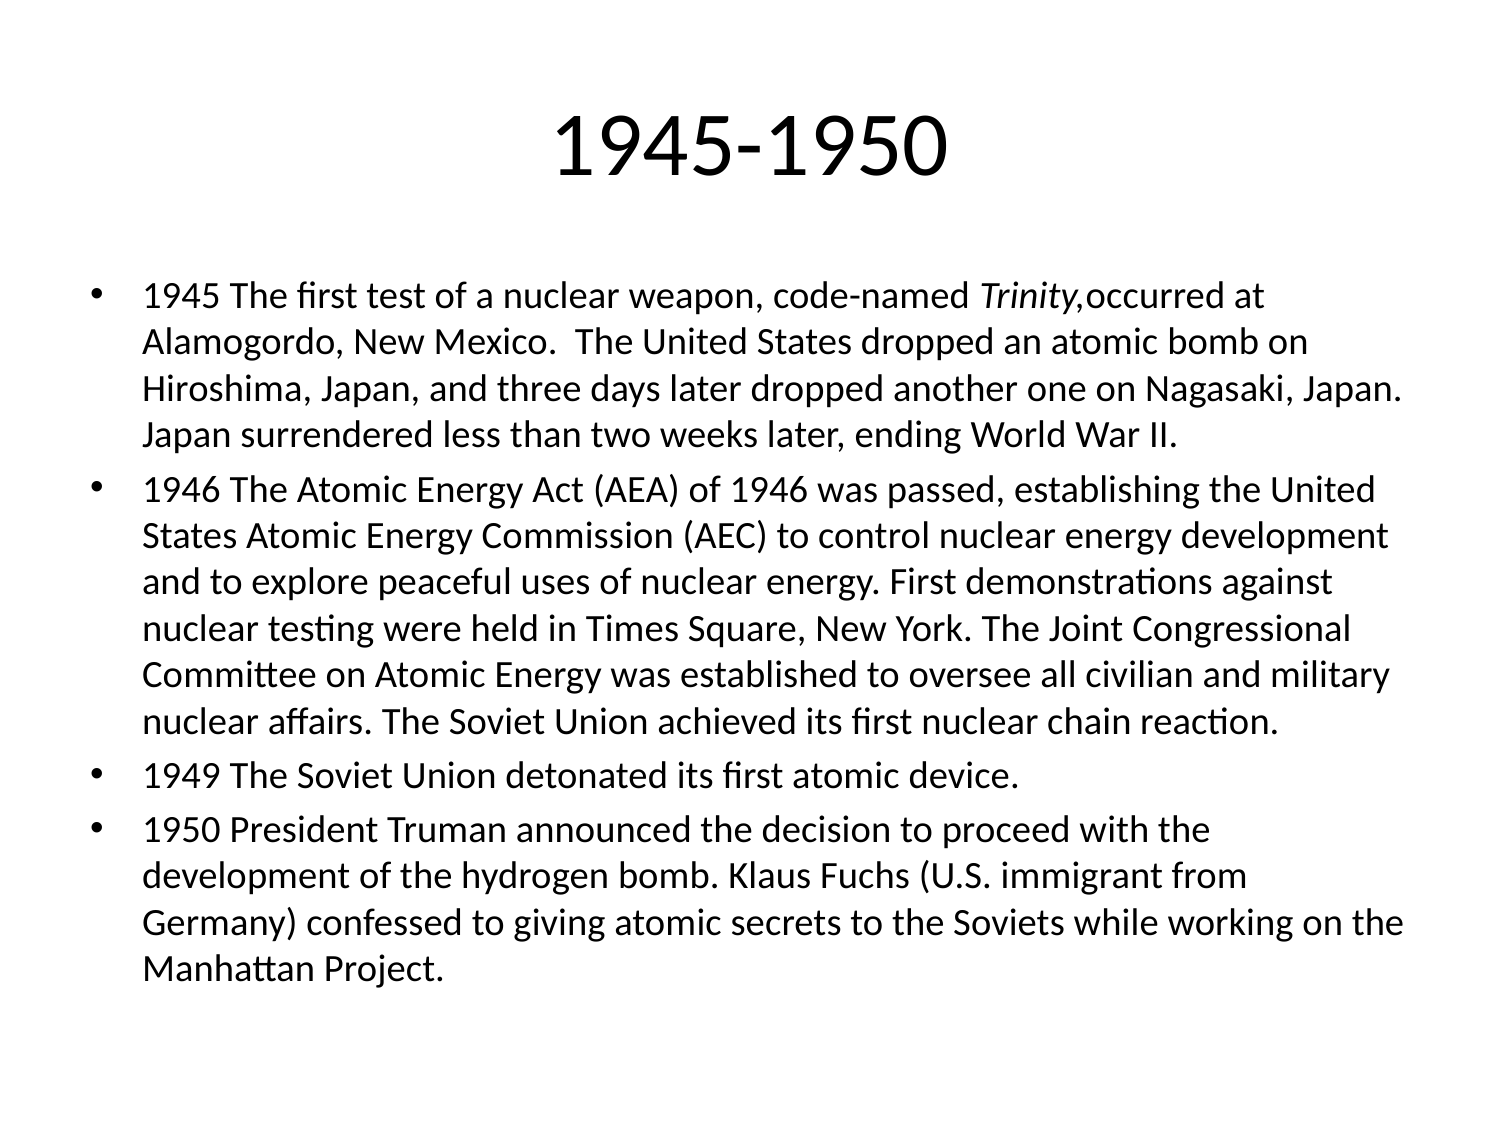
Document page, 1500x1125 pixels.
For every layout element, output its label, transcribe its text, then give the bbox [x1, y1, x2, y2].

title 1945-1950 [75, 45, 1425, 233]
list 1945 The first test of a nuclear weapon, code-named Trinity,occurred at Alamogordo, New Mexico. The United States dropped an atomic bomb on Hiroshima, Japan, and three days later dropped another one on Nagasaki, Japan. Japan surrendered less than two weeks later, ending World War II. 1946 The Atomic Energy Act (AEA) of 1946 was passed, establishing the United States Atomic Energy Commission (AEC) to control nuclear energy development and to explore peaceful uses of nuclear energy. First demonstrations against nuclear testing were held in Times Square, New York. The Joint Congressional Committee on Atomic Energy was established to oversee all civilian and military nuclear affairs. The Soviet Union achieved its first nuclear chain reaction. 1949 The Soviet Union detonated its first atomic device. 1950 President Truman announced the decision to proceed with the development of the hydrogen bomb. Klaus Fuchs (U.S. immigrant from Germany) confessed to giving atomic secrets to the Soviets while working on the Manhattan Project. [75, 262, 1425, 1005]
